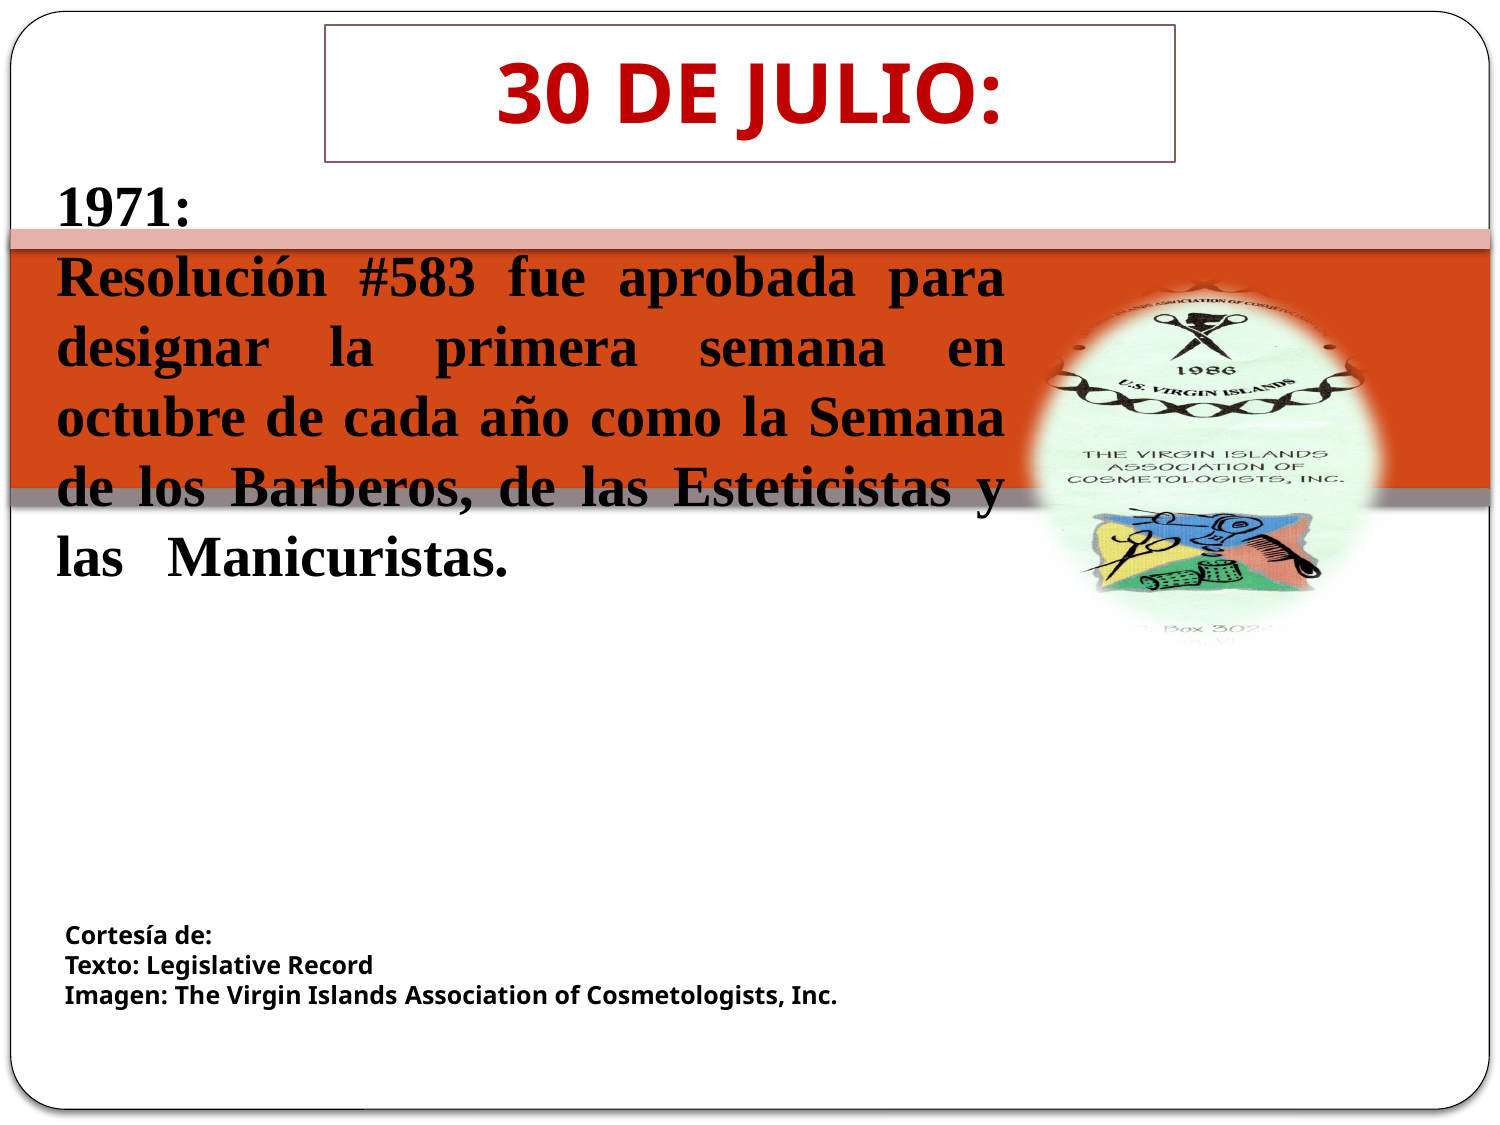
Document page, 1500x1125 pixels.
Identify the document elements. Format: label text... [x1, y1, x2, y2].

text_box 1971: Resolución #583 fue aprobada para designar la primera semana en octubre de cada año como la Semana de los Barberos, de las Esteticistas y las Manicuristas. [49, 162, 1013, 813]
picture [1012, 274, 1401, 651]
title 30 DE JULIO: [324, 24, 1176, 163]
text_box Cortesía de: Texto: Legislative Record Imagen: The Virgin Islands Association of Cosmetologists, Inc. [49, 912, 1175, 1018]
